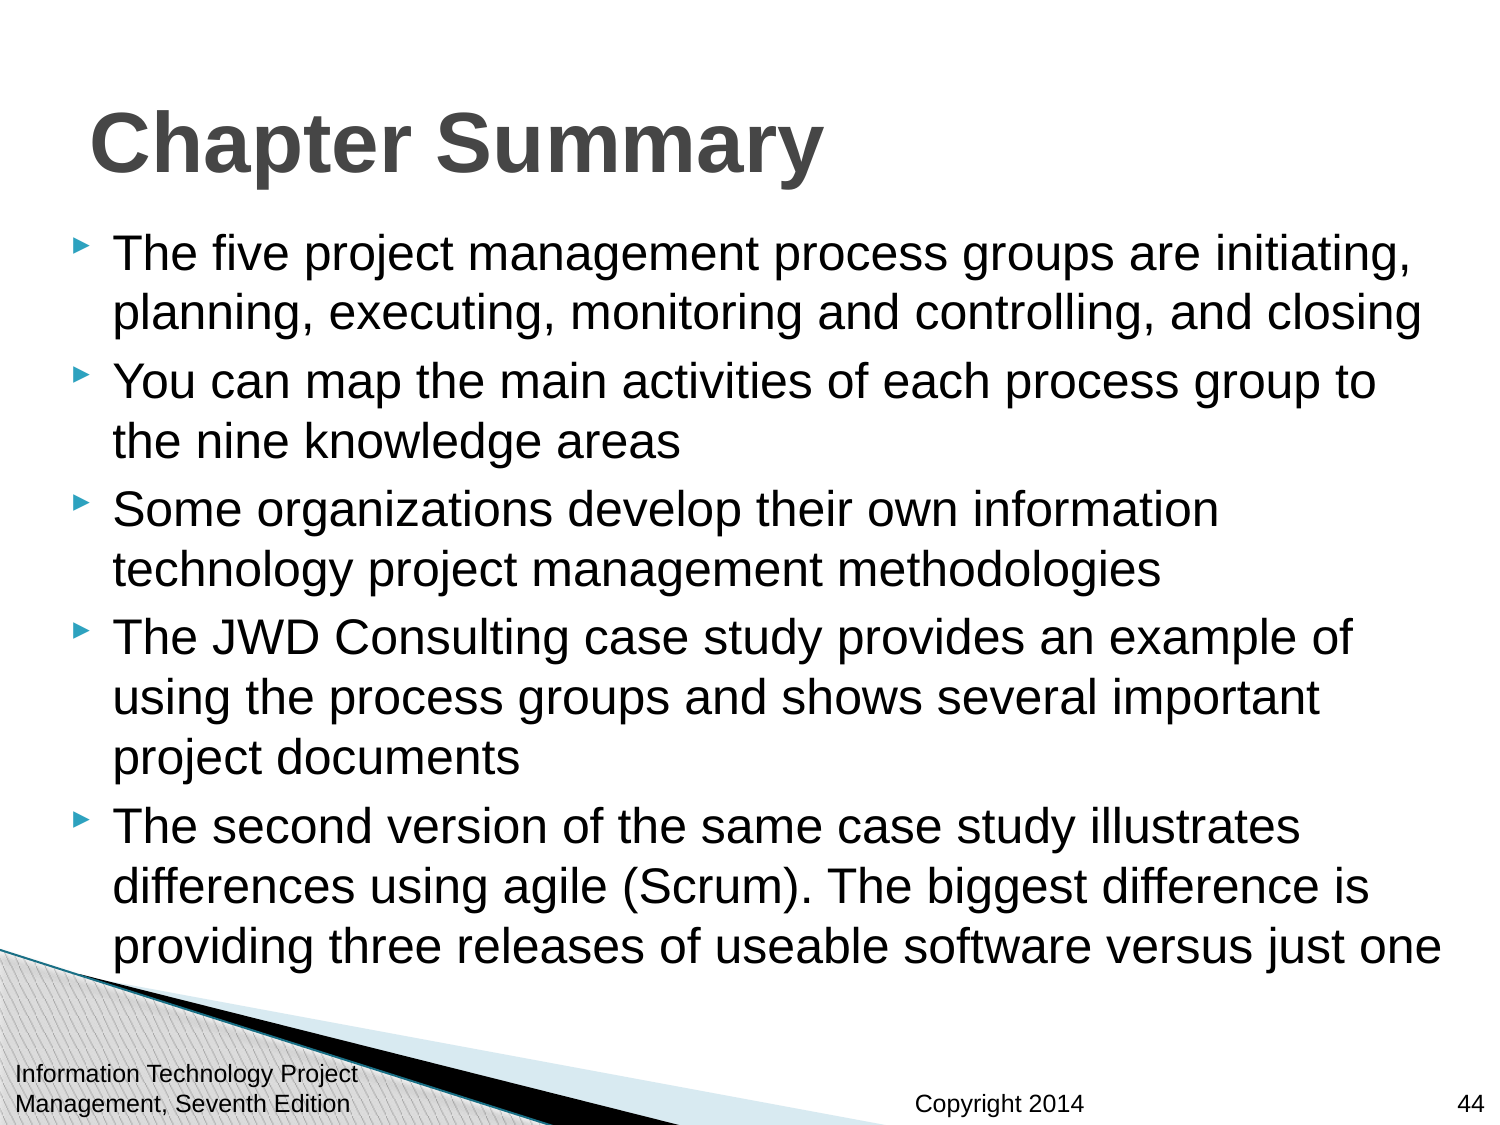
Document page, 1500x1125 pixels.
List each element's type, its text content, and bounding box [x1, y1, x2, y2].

title Chapter Summary [75, 45, 1425, 233]
footer Information Technology Project Management, Seventh Edition [0, 1065, 425, 1125]
list The five project management process groups are initiating, planning, executing, monitoring and controlling, and closing You can map the main activities of each process group to the nine knowledge areas Some organizations develop their own information technology project management methodologies The JWD Consulting case study provides an example of using the process groups and shows several important project documents The second version of the same case study illustrates differences using agile (Scrum). The biggest difference is providing three releases of useable software versus just one [37, 212, 1476, 956]
slide_number 44 [1408, 1065, 1500, 1125]
